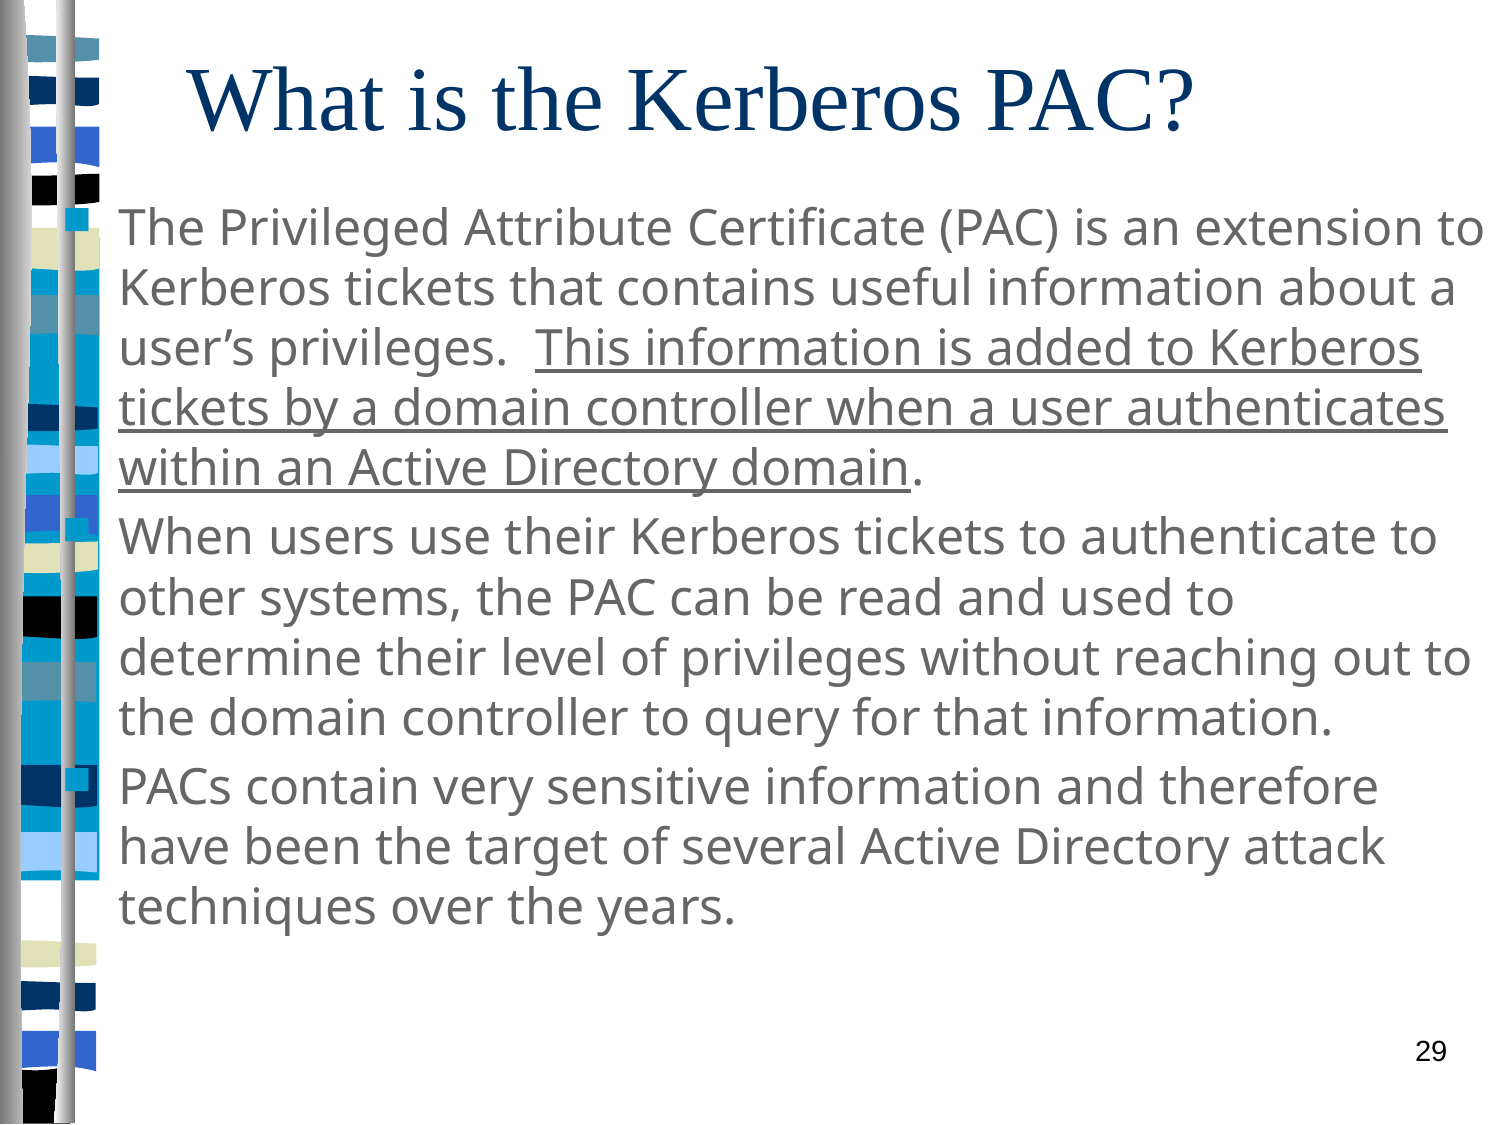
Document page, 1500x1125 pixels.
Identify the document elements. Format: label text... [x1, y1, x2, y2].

title What is the Kerberos PAC? [171, 0, 1447, 187]
slide_number 29 [1149, 1024, 1463, 1101]
list The Privileged Attribute Certificate (PAC) is an extension to Kerberos tickets that contains useful information about a user’s privileges. This information is added to Kerberos tickets by a domain controller when a user authenticates within an Active Directory domain. When users use their Kerberos tickets to authenticate to other systems, the PAC can be read and used to determine their level of privileges without reaching out to the domain controller to query for that information. PACs contain very sensitive information and therefore have been the target of several Active Directory attack techniques over the years. [47, 187, 1500, 1083]
